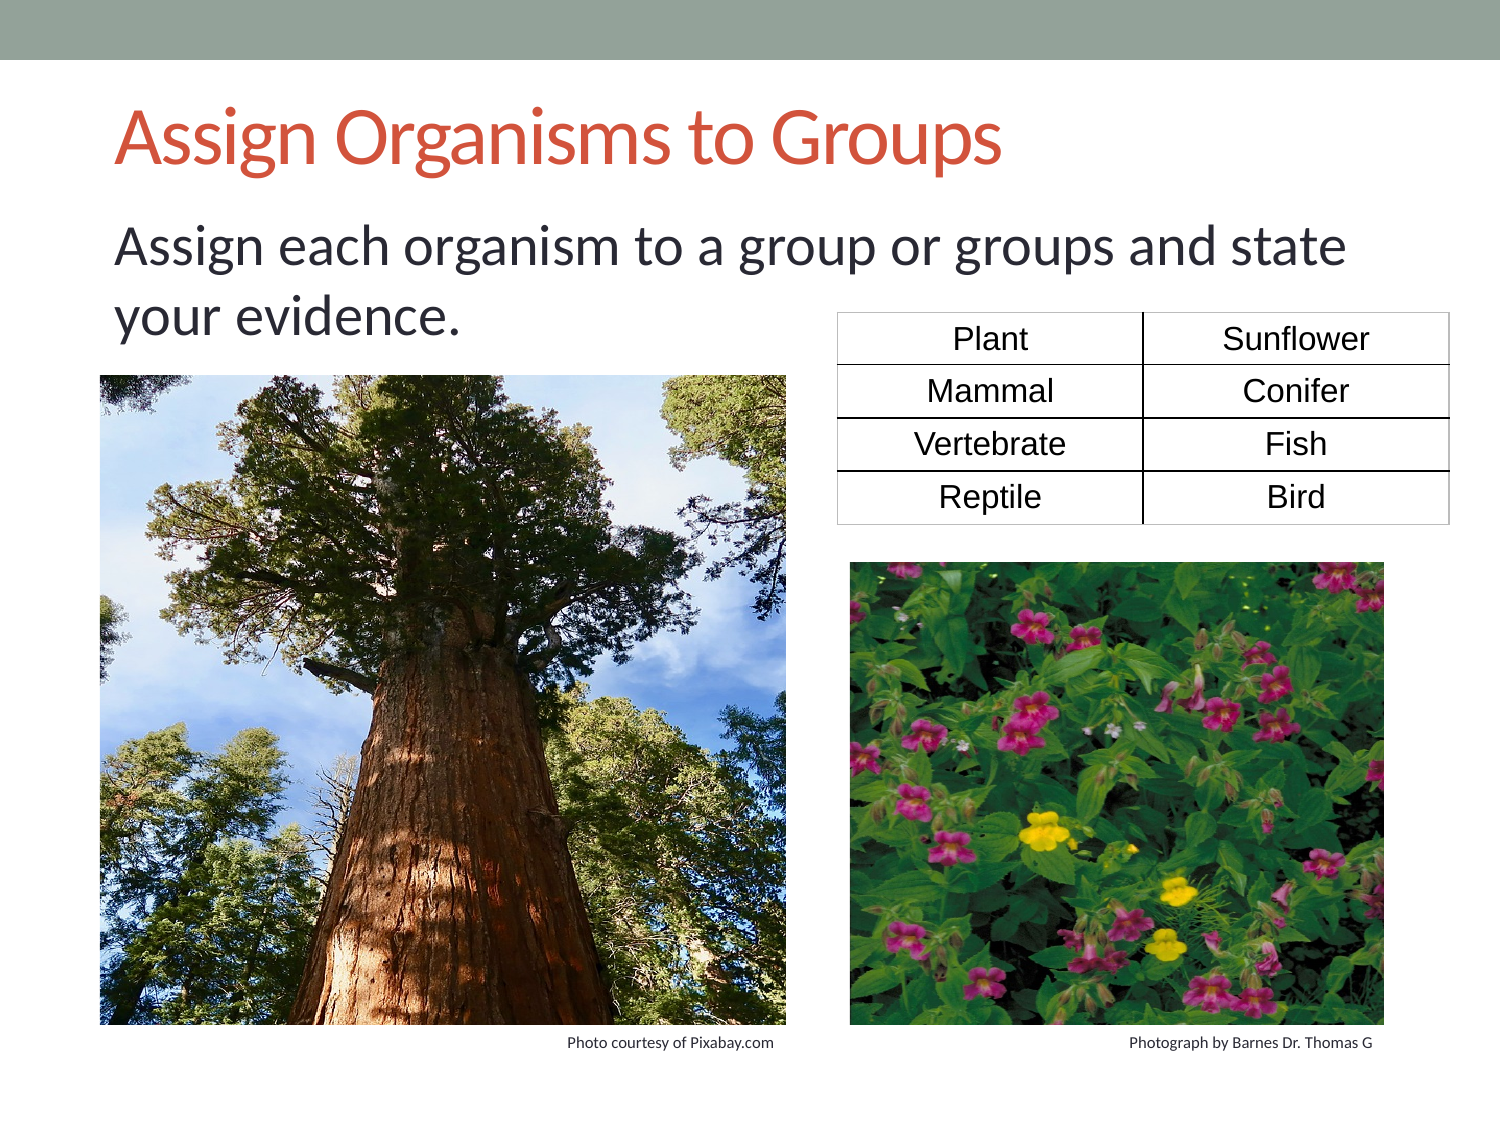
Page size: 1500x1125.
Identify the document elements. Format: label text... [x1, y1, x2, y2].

table_header Sunflower [1438, 313, 1448, 364]
table_cell Fish [1438, 419, 1448, 470]
table_cell Conifer [1438, 365, 1448, 417]
text_box Photo courtesy of Pixabay.com [552, 1032, 790, 1060]
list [99, 374, 787, 1026]
table_cell Bird [1438, 472, 1448, 524]
title Assign Organisms to Groups [99, 50, 1425, 213]
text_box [849, 562, 1391, 1055]
text_box Assign each organism to a group or groups and state your evidence. [99, 199, 1438, 556]
